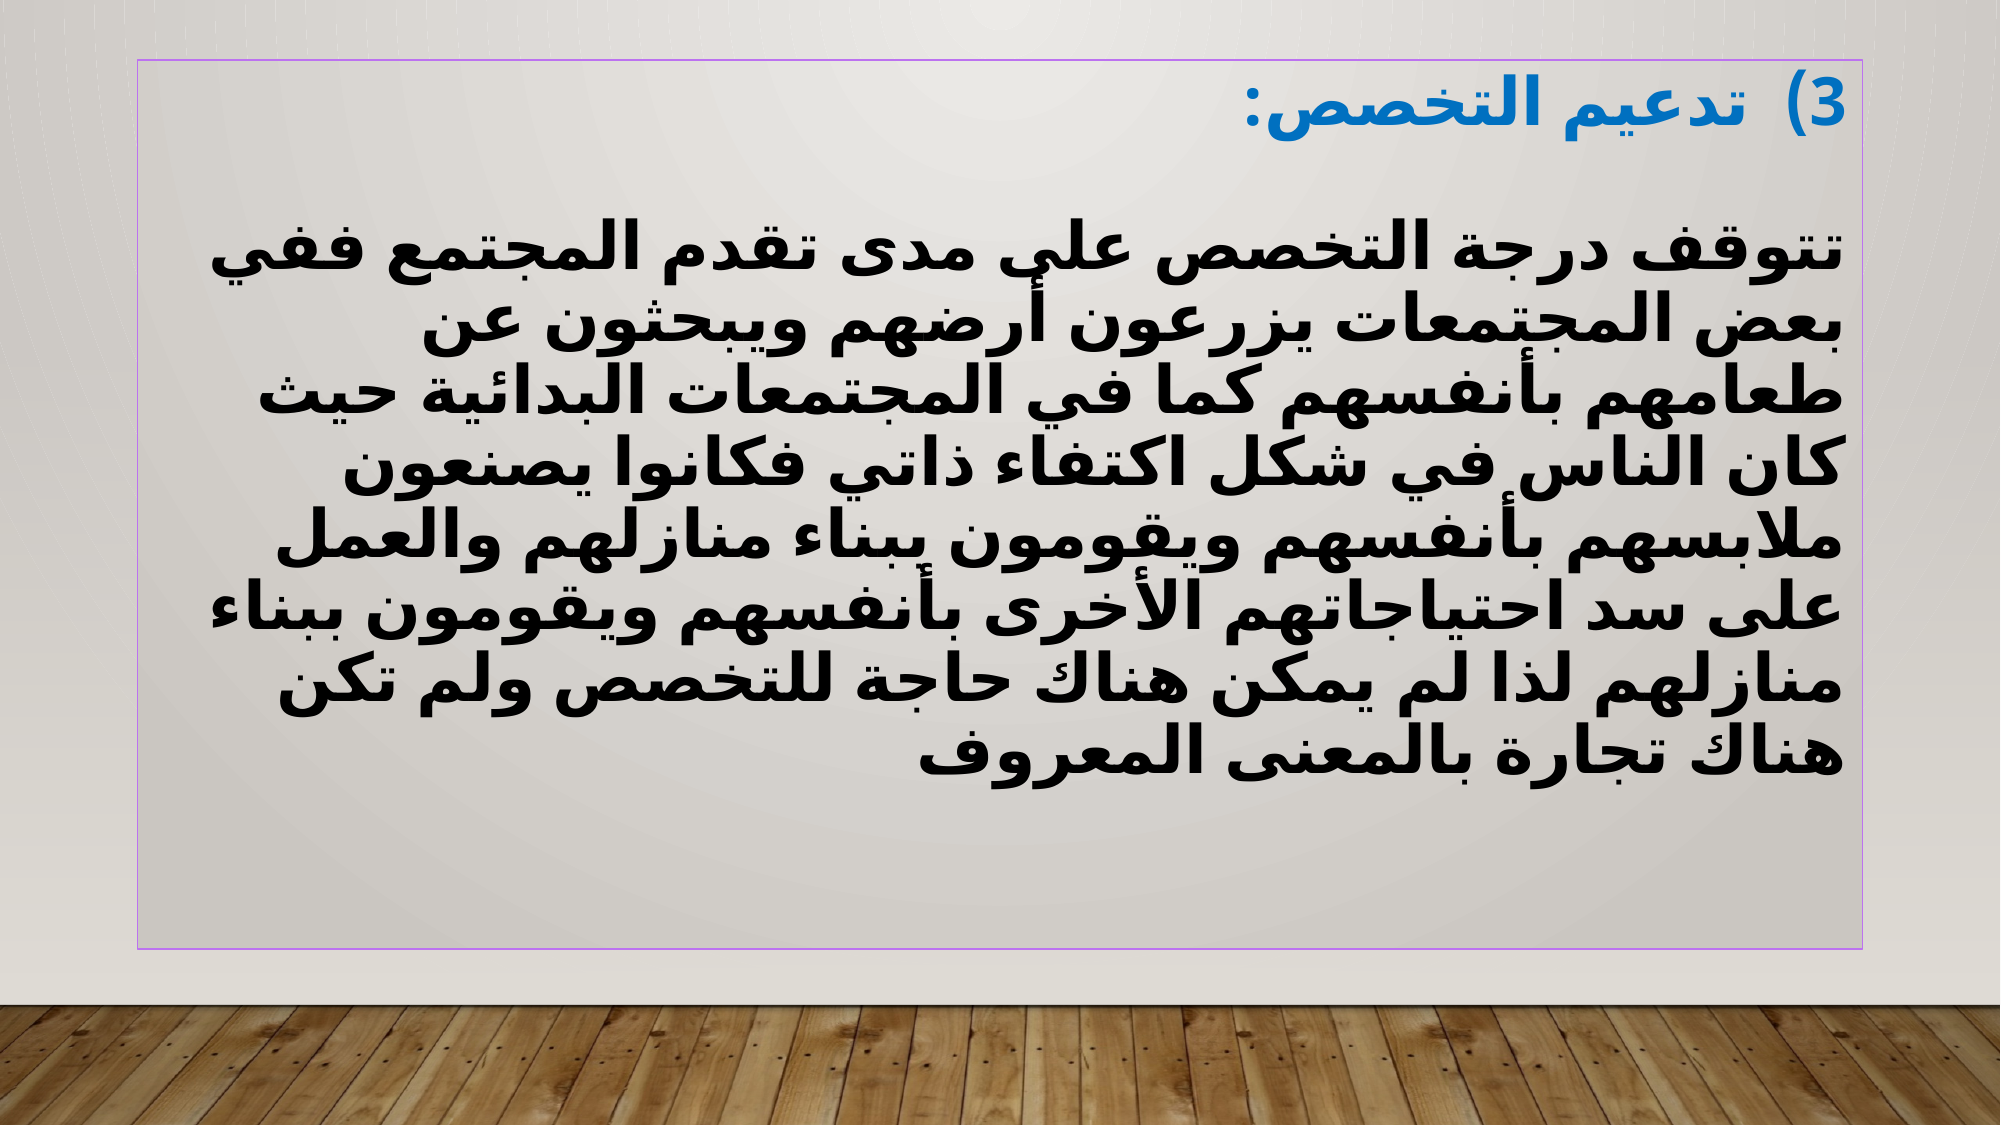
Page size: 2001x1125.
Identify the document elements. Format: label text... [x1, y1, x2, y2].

picture [0, 1005, 2000, 1125]
title 3) تدعيم التخصص: تتوقف درجة التخصص على مدى تقدم المجتمع ففي بعض المجتمعات يزرعون أرضهم ويبحثون عن طعامهم بأنفسهم كما في المجتمعات البدائية حيث كان الناس في شكل اكتفاء ذاتي فكانوا يصنعون ملابسهم بأنفسهم ويقومون ببناء منازلهم والعمل على سد احتياجاتهم الأخرى بأنفسهم ويقومون ببناء منازلهم لذا لم يمكن هناك حاجة للتخصص ولم تكن هناك تجارة بالمعنى المعروف [137, 59, 1863, 950]
